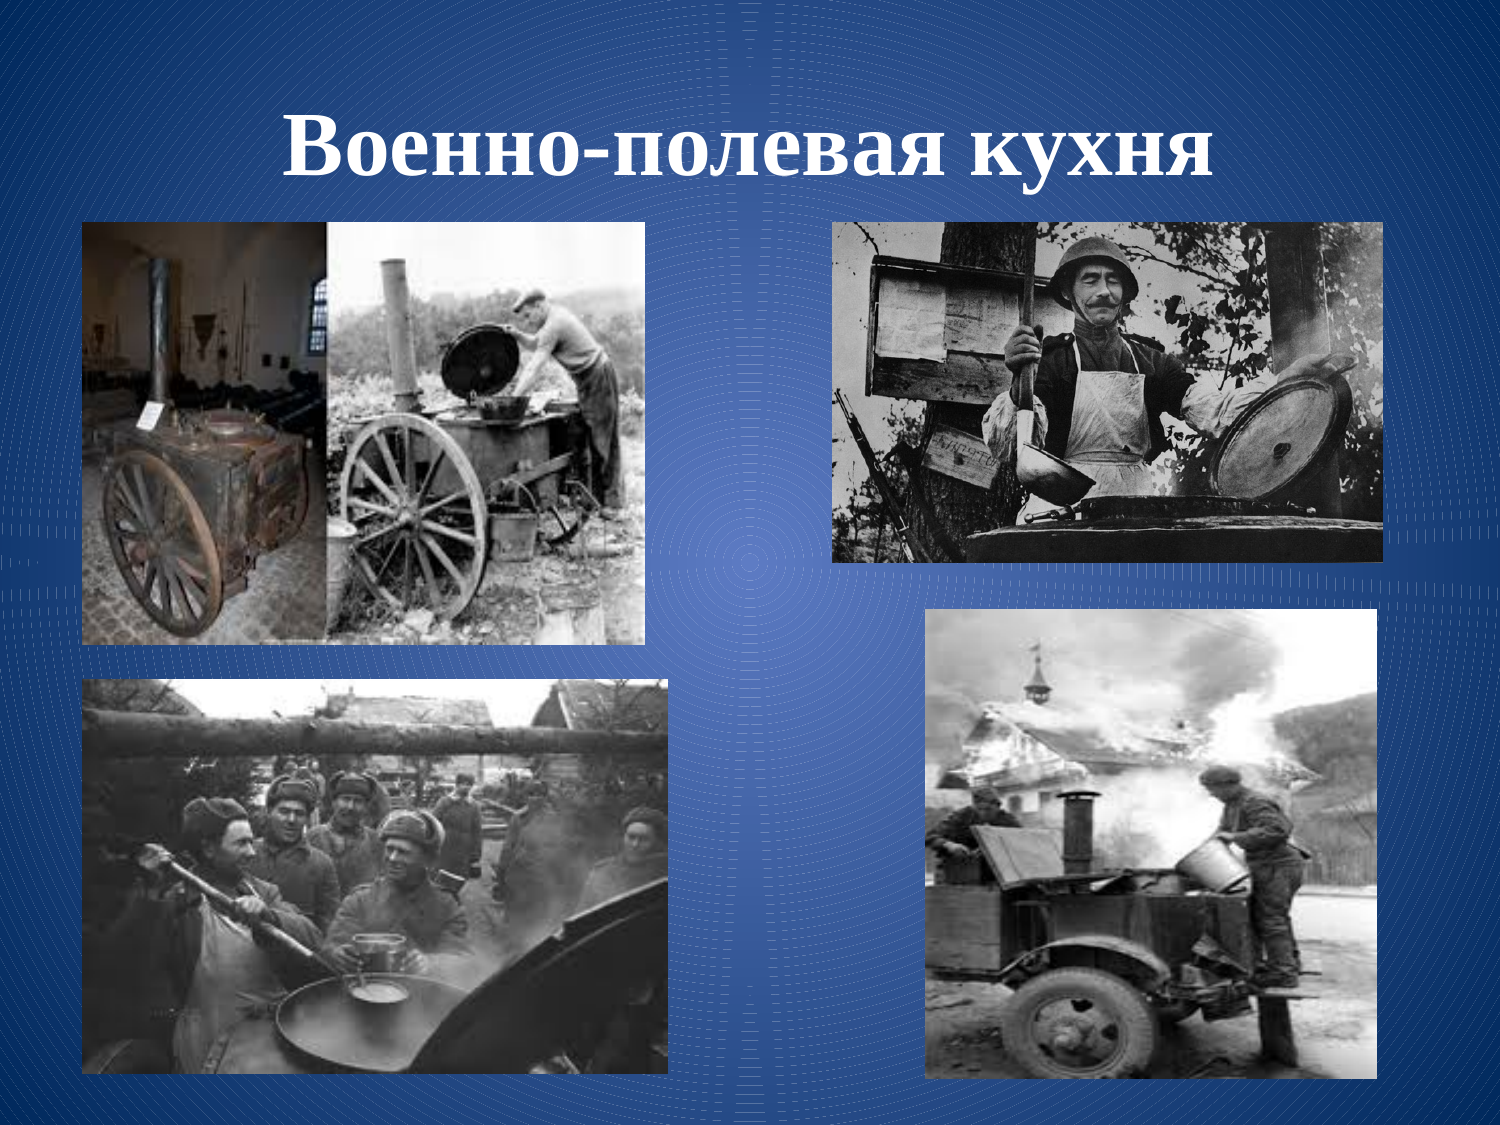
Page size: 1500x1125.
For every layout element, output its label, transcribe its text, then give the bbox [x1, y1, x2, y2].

picture [831, 222, 1384, 563]
title Военно-полевая кухня [75, 45, 1425, 233]
picture [81, 679, 669, 1074]
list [81, 222, 645, 645]
picture [925, 609, 1377, 1079]
